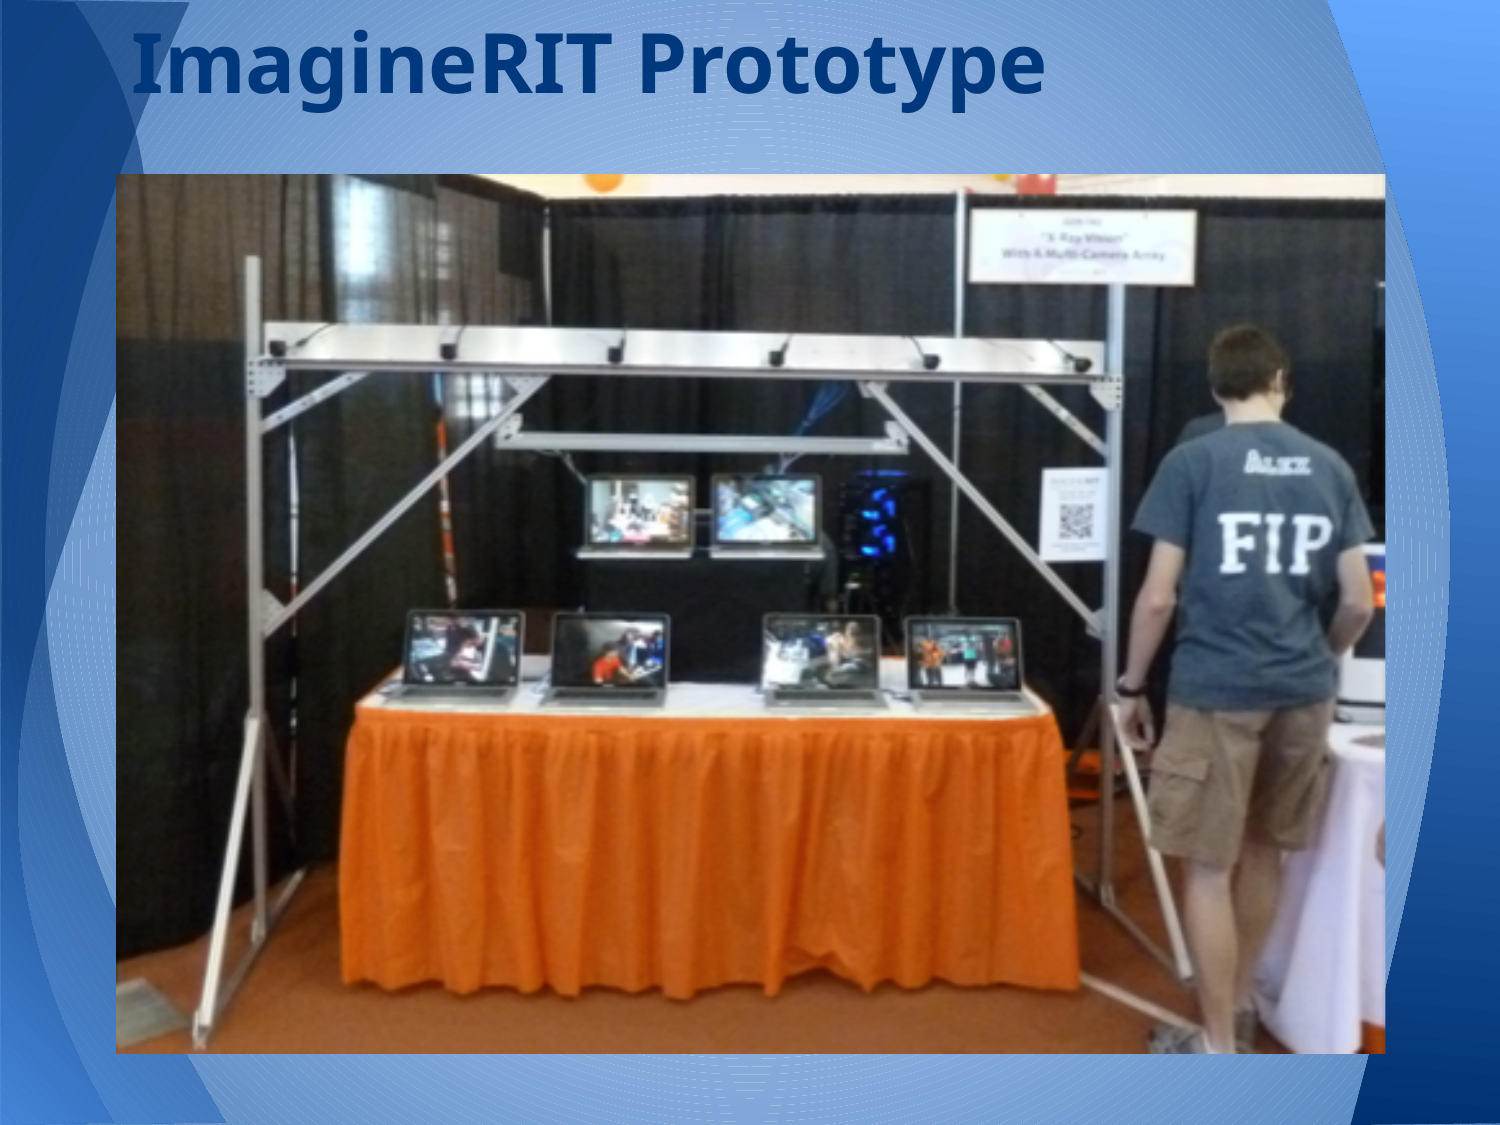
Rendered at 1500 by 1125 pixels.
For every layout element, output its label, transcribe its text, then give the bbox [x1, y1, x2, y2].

title ImagineRIT Prototype [75, 0, 1425, 125]
text_box [116, 174, 1386, 1054]
